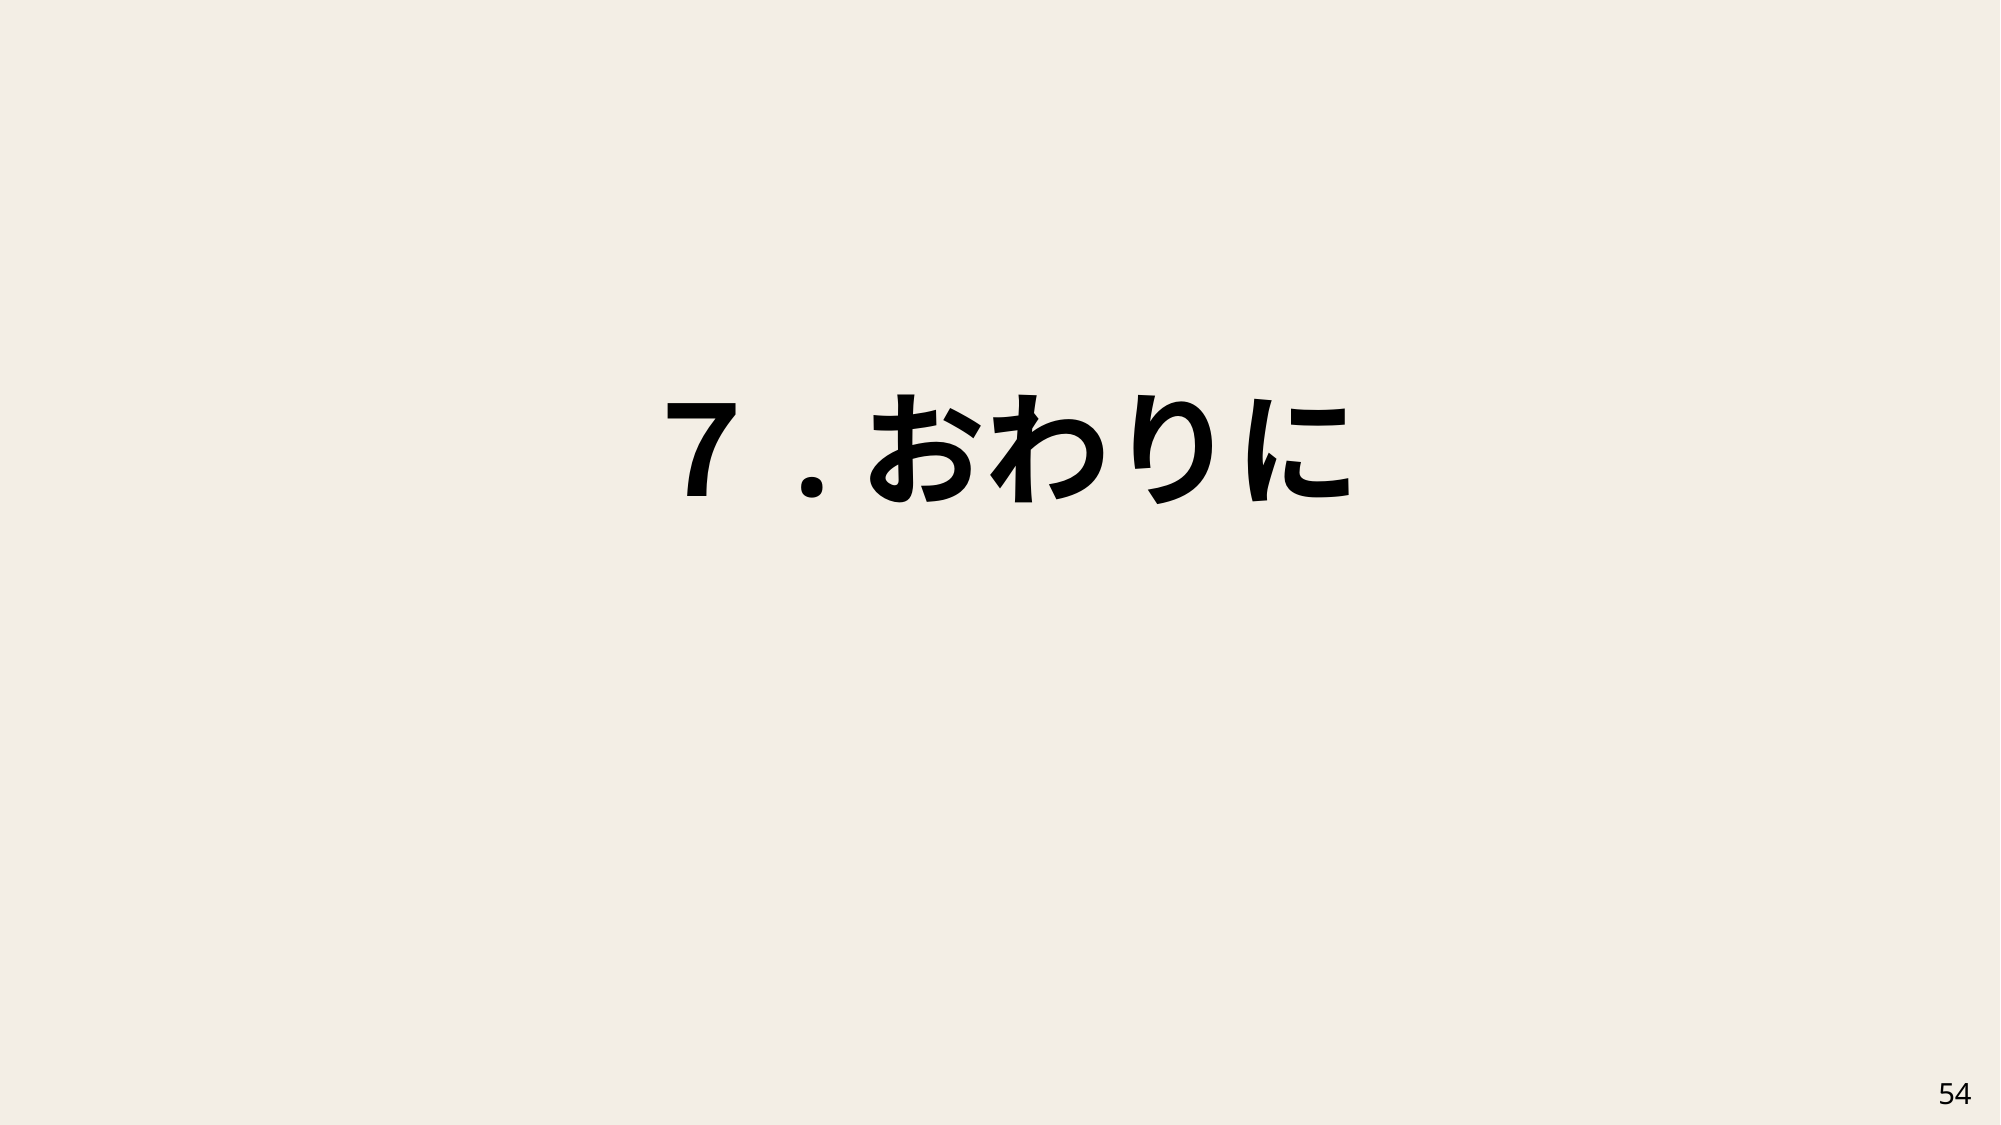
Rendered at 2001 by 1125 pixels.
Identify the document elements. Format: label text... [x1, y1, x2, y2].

text_box 54 [1879, 1067, 1987, 1118]
title ７.おわりに [0, 326, 2000, 563]
